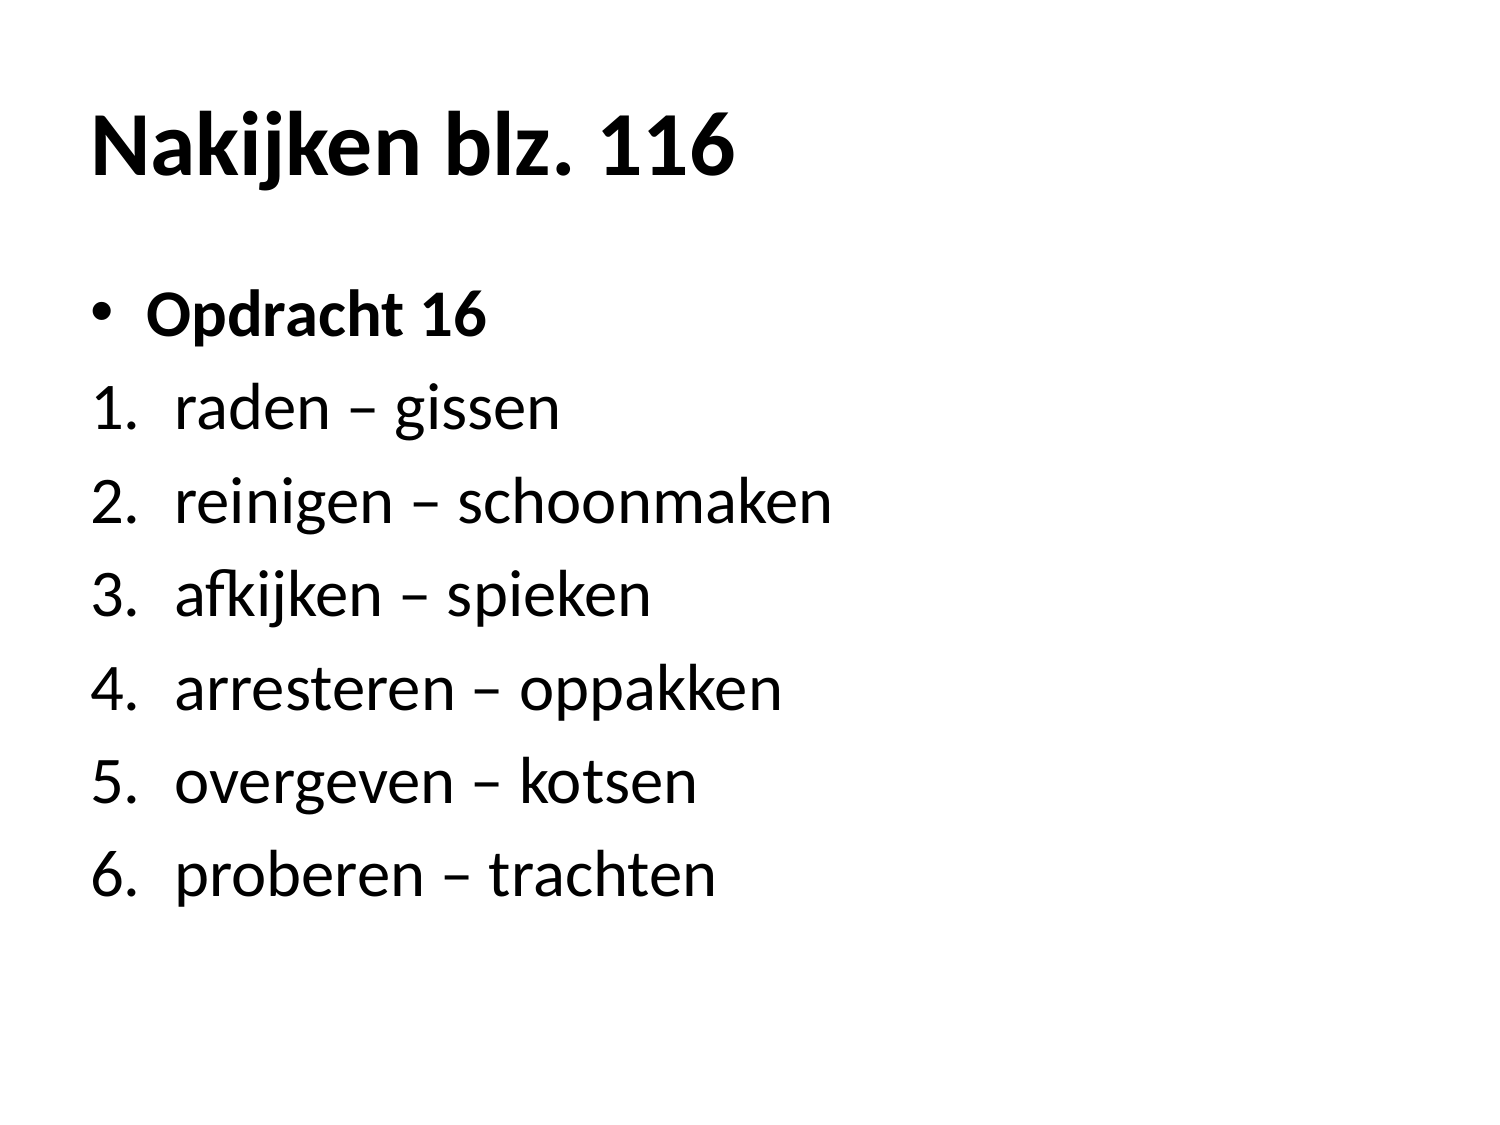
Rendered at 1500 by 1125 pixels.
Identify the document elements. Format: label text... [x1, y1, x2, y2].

list Opdracht 16 raden – gissen reinigen – schoonmaken afkijken – spieken arresteren – oppakken overgeven – kotsen proberen – trachten [75, 262, 1425, 1005]
title Nakijken blz. 116 [75, 45, 1425, 233]
